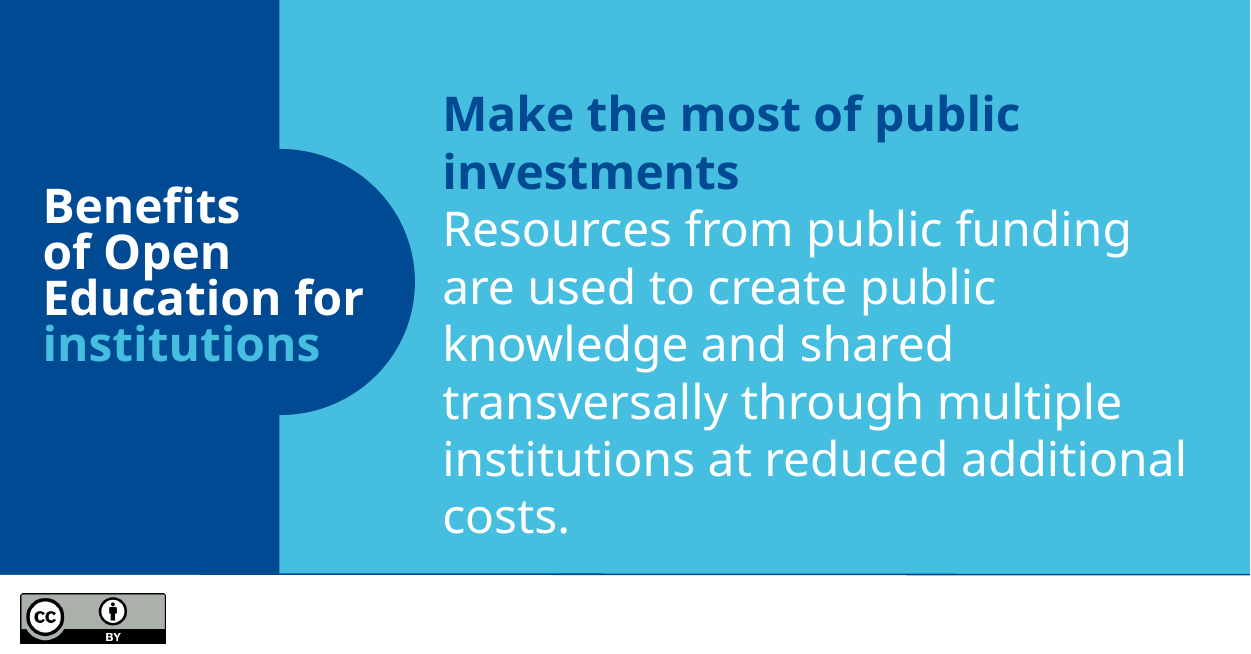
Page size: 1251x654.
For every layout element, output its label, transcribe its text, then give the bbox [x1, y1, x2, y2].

text_box [0, 0, 280, 573]
text_box [196, 386, 365, 416]
text_box Make the most of public investments Resources from public funding are used to create public knowledge and shared transversally through multiple institutions at reduced additional costs. [427, 68, 1228, 559]
text_box [382, 194, 415, 370]
text_box [206, 148, 355, 171]
text_box Benefits of Open Education for institutions [27, 171, 382, 386]
picture [20, 592, 166, 645]
text_box [0, 582, 1250, 654]
